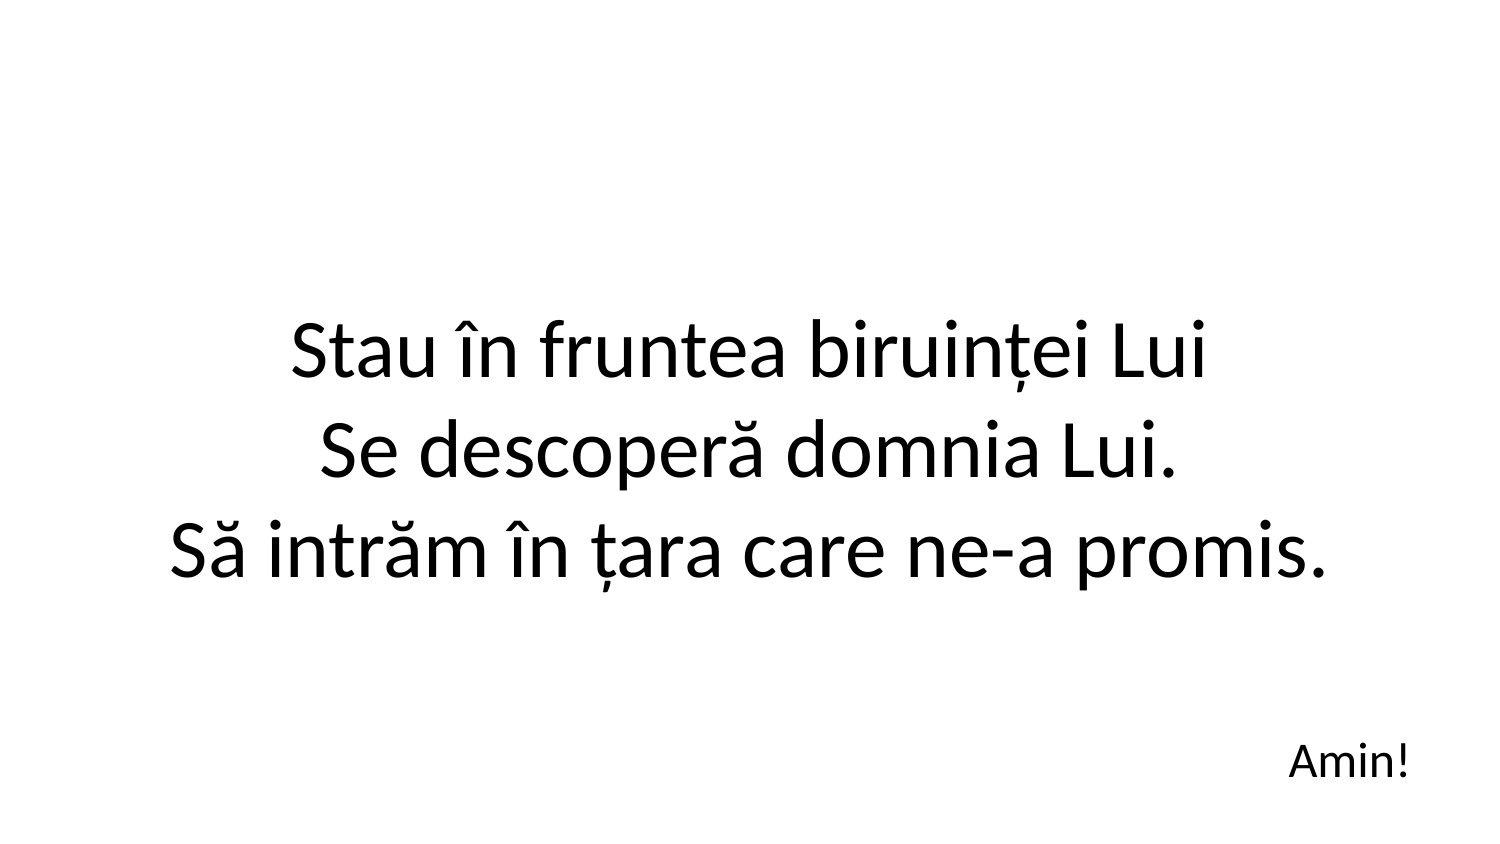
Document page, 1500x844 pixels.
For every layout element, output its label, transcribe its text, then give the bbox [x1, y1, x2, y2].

text_box Stau în fruntea biruinței Lui Se descoperă domnia Lui. Să intrăm în țara care ne-a promis. [154, 242, 1346, 602]
text_box Amin! [1273, 674, 1427, 795]
